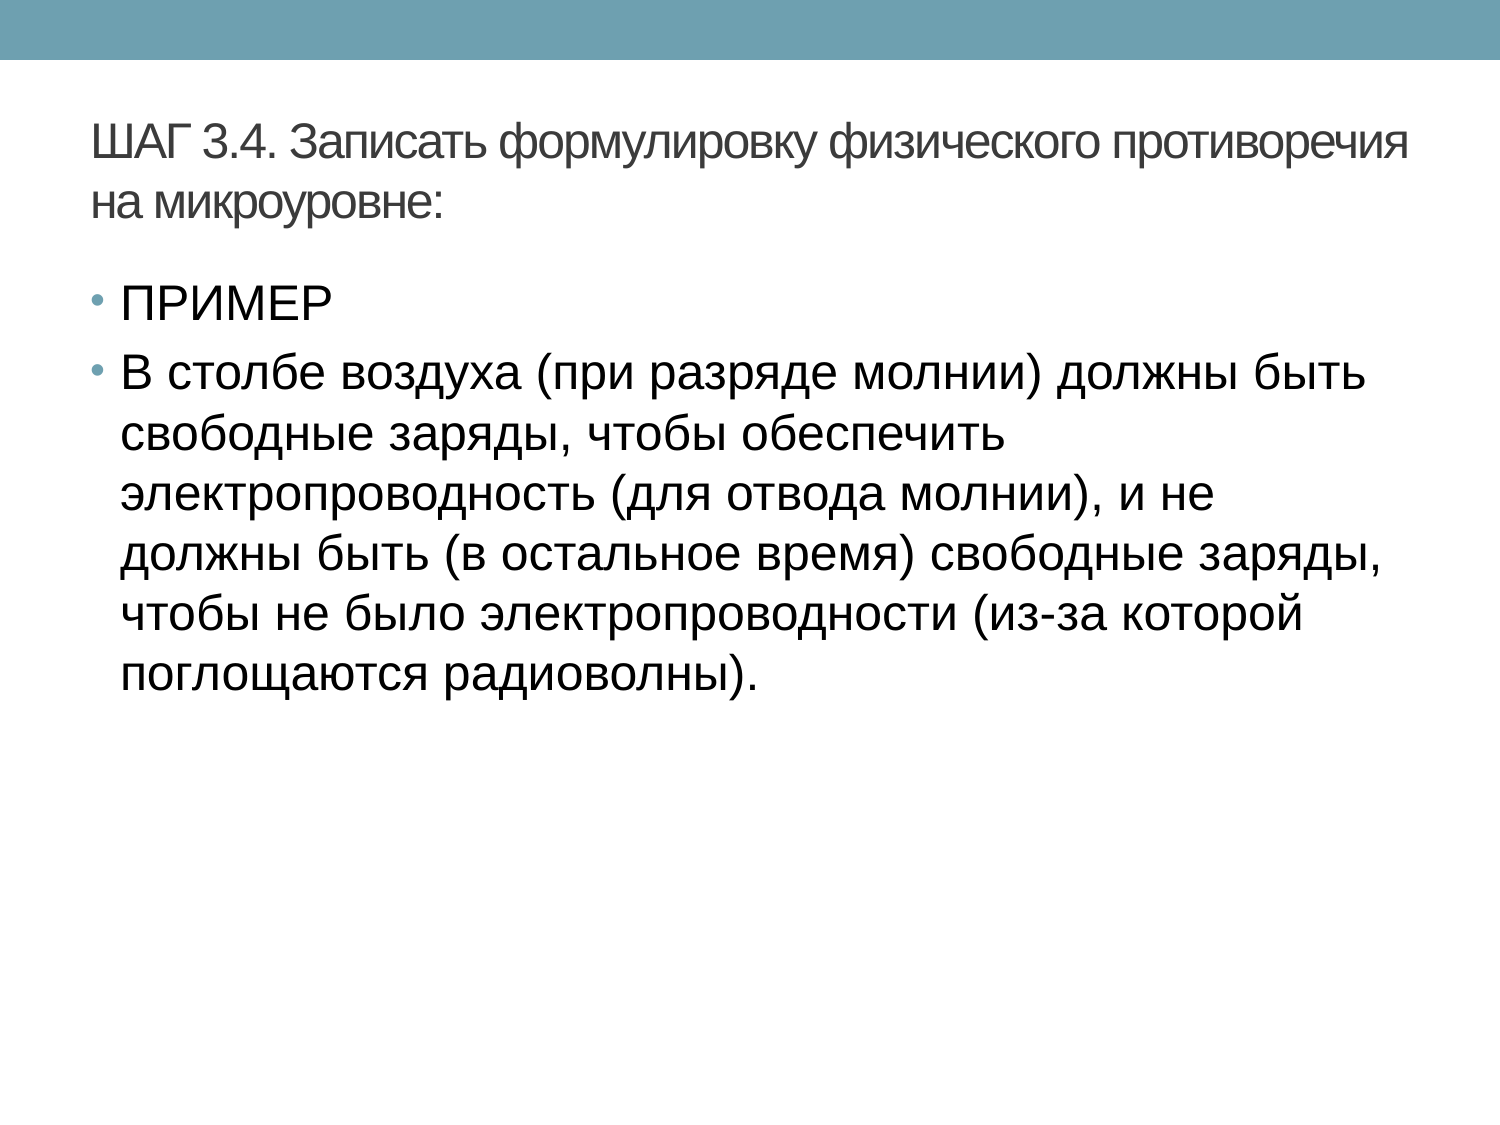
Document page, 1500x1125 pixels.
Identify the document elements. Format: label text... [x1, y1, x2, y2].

list ПРИМЕР В столбе воздуха (при разряде молнии) должны быть свободные заряды, чтобы обеспечить электропроводность (для отвода молнии), и не должны быть (в остальное время) свободные заряды, чтобы не было электропроводности (из-за которой поглощаются радиоволны). [75, 262, 1425, 1063]
title ШАГ 3.4. Записать формулировку физического противоречия на микроуровне: [75, 87, 1425, 250]
